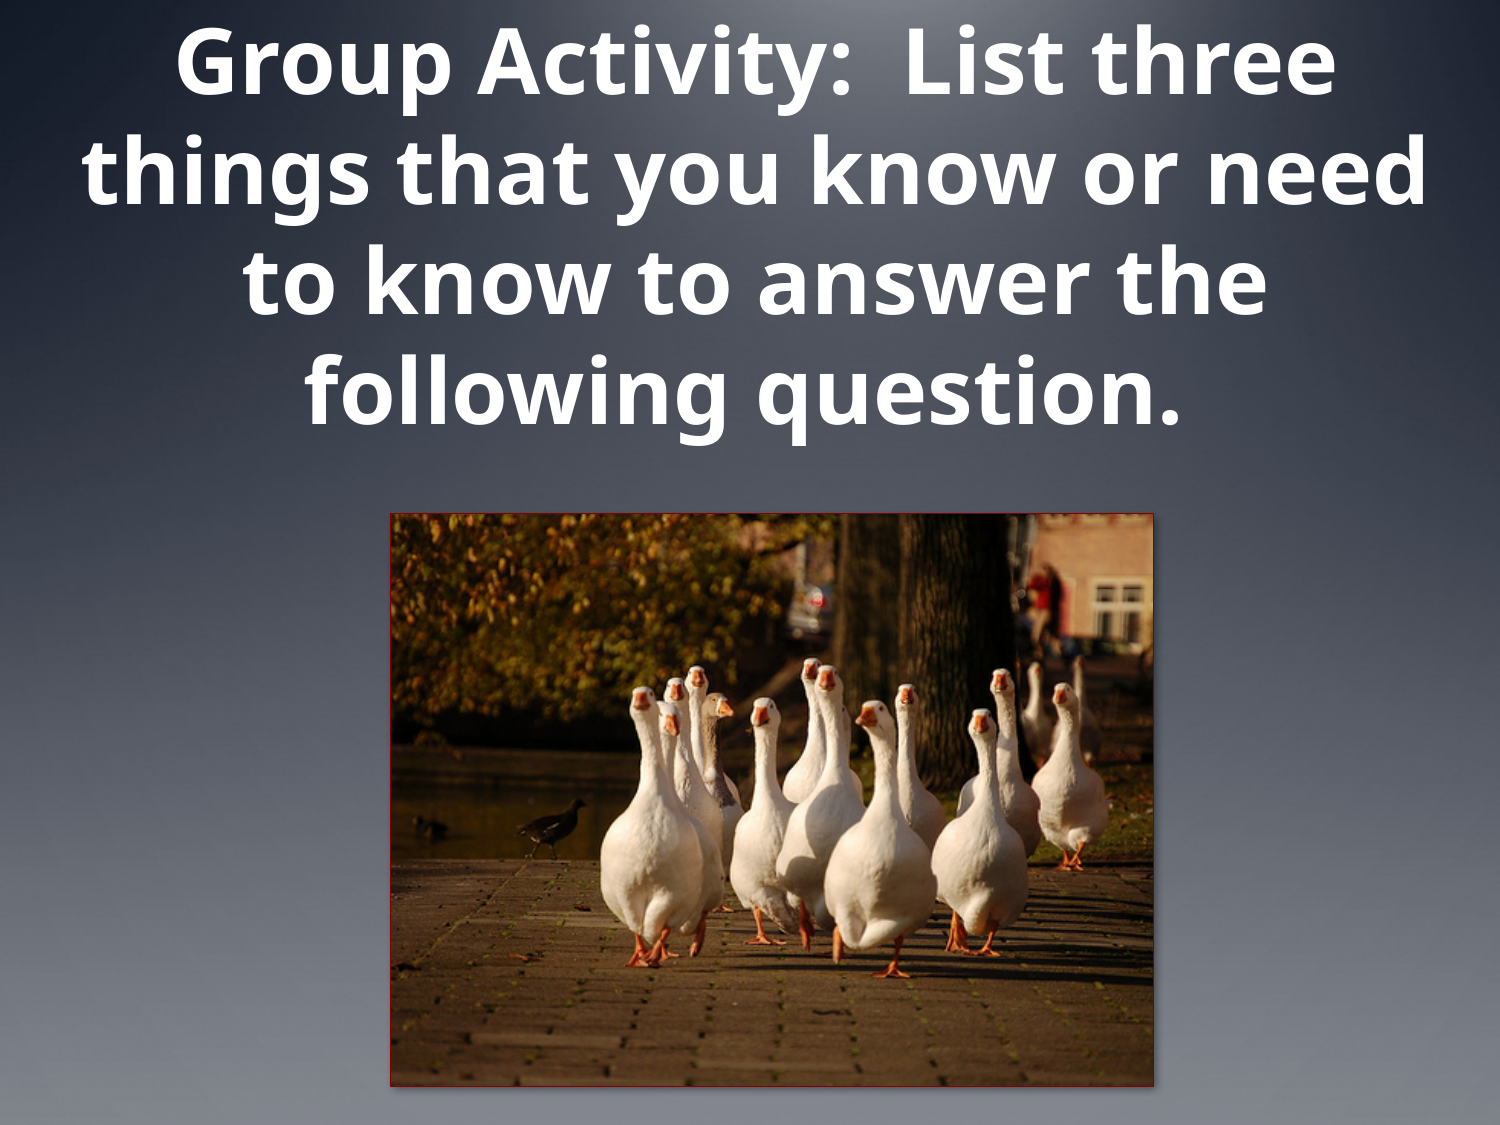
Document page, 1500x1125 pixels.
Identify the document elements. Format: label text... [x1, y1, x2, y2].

title Group Activity: List three things that you know or need to know to answer the following question. [50, 37, 1463, 750]
picture [388, 511, 1156, 1089]
